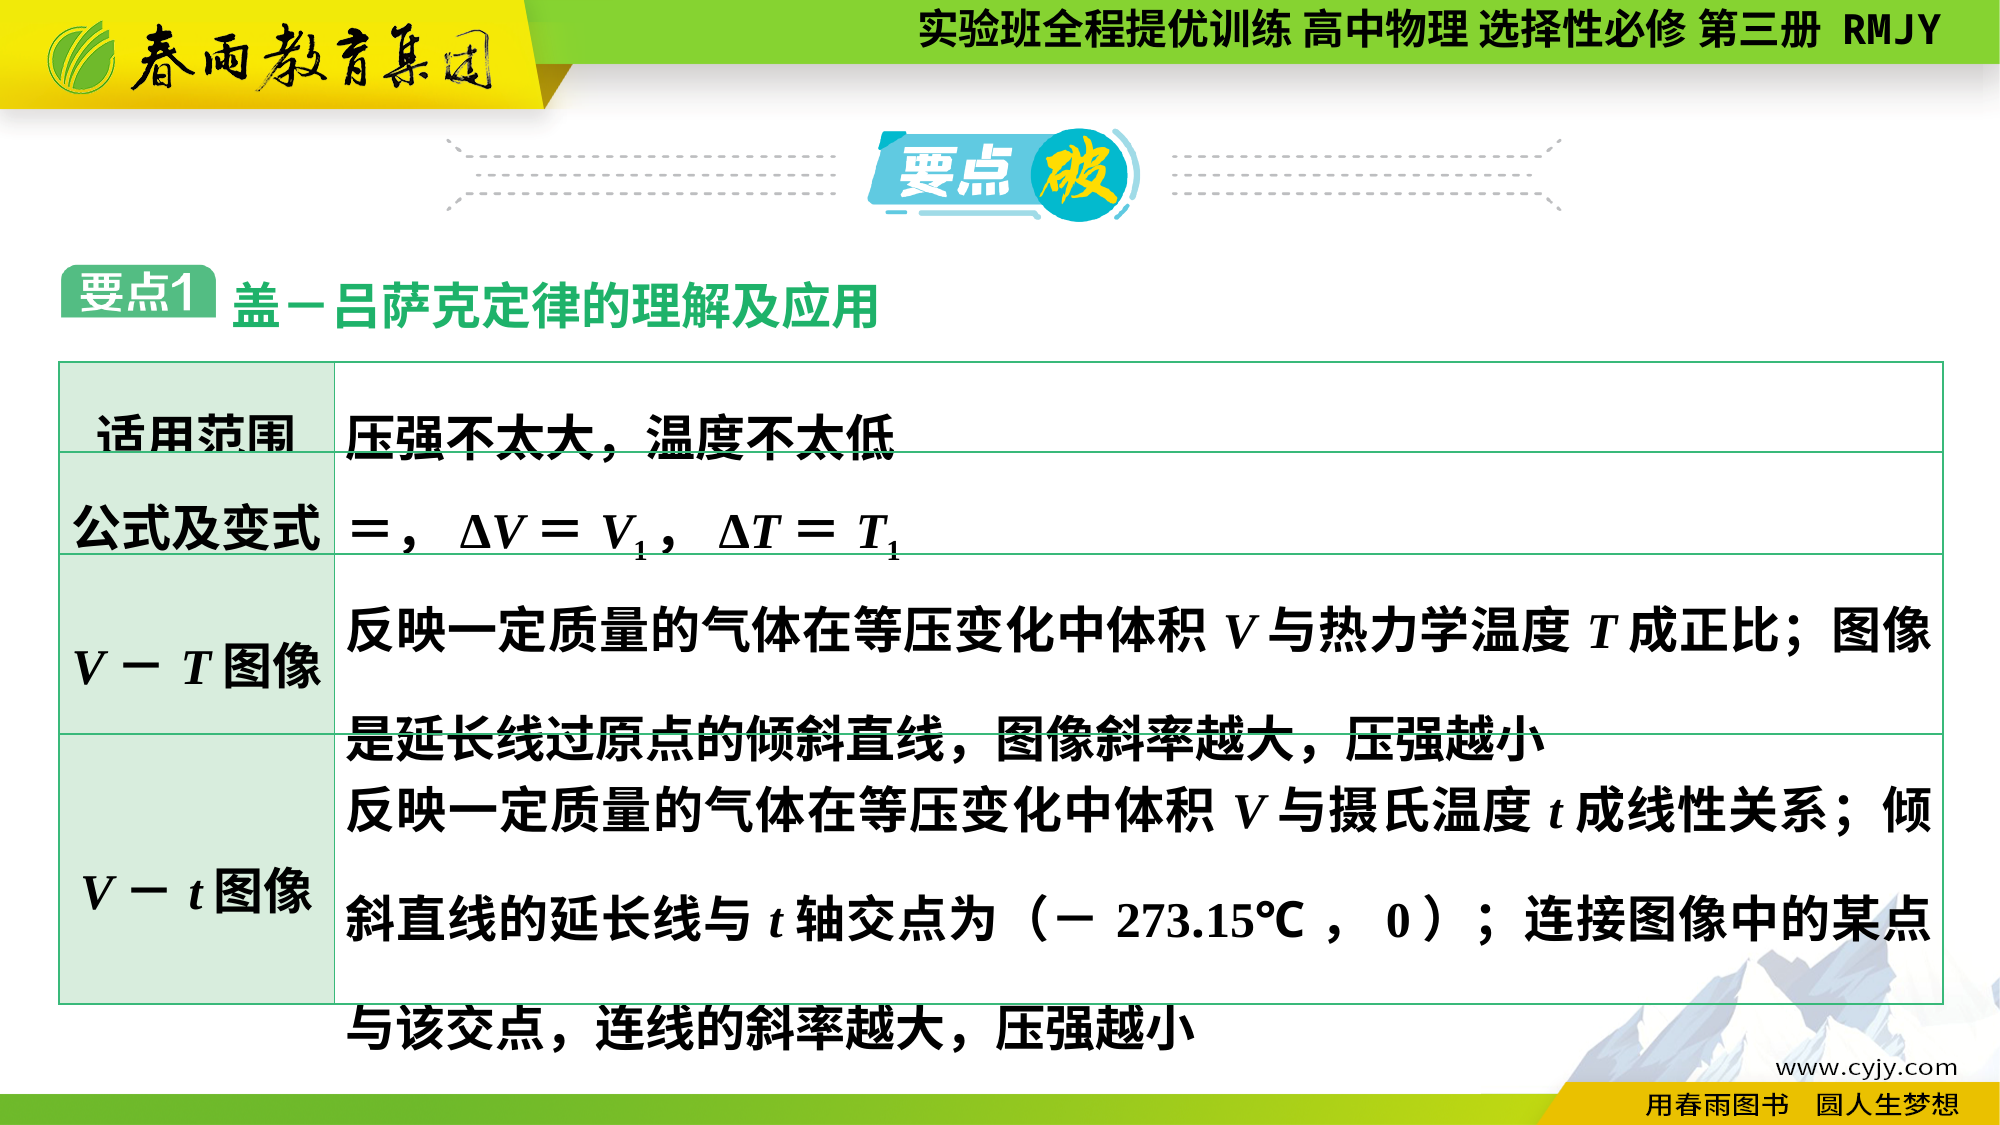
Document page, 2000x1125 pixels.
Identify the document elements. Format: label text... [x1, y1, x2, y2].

text_box 盖－吕萨克定律的理解及应用 [216, 237, 1944, 343]
picture [0, 0, 2000, 1125]
